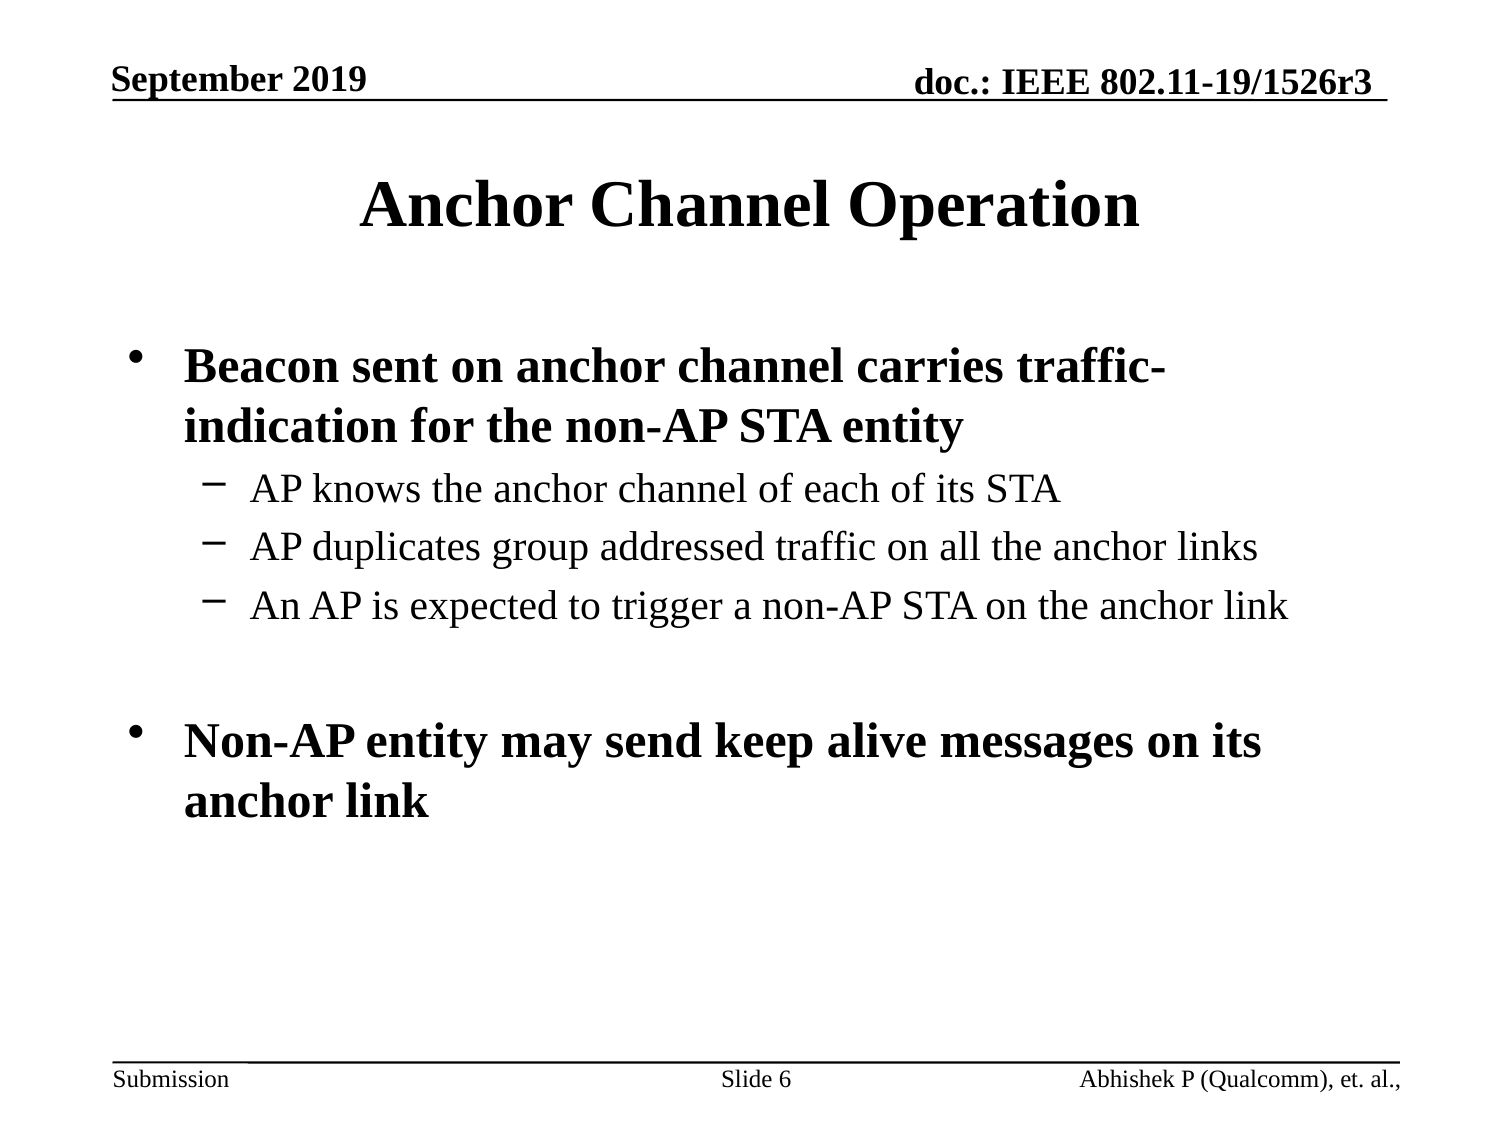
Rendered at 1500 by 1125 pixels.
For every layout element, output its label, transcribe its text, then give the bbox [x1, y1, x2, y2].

list Beacon sent on anchor channel carries traffic-indication for the non-AP STA entity AP knows the anchor channel of each of its STA AP duplicates group addressed traffic on all the anchor links An AP is expected to trigger a non-AP STA on the anchor link Non-AP entity may send keep alive messages on its anchor link [112, 324, 1388, 1001]
footer Abhishek P (Qualcomm), et. al., [949, 1061, 1402, 1093]
title Anchor Channel Operation [112, 112, 1388, 288]
slide_number Slide 6 [712, 1061, 801, 1093]
